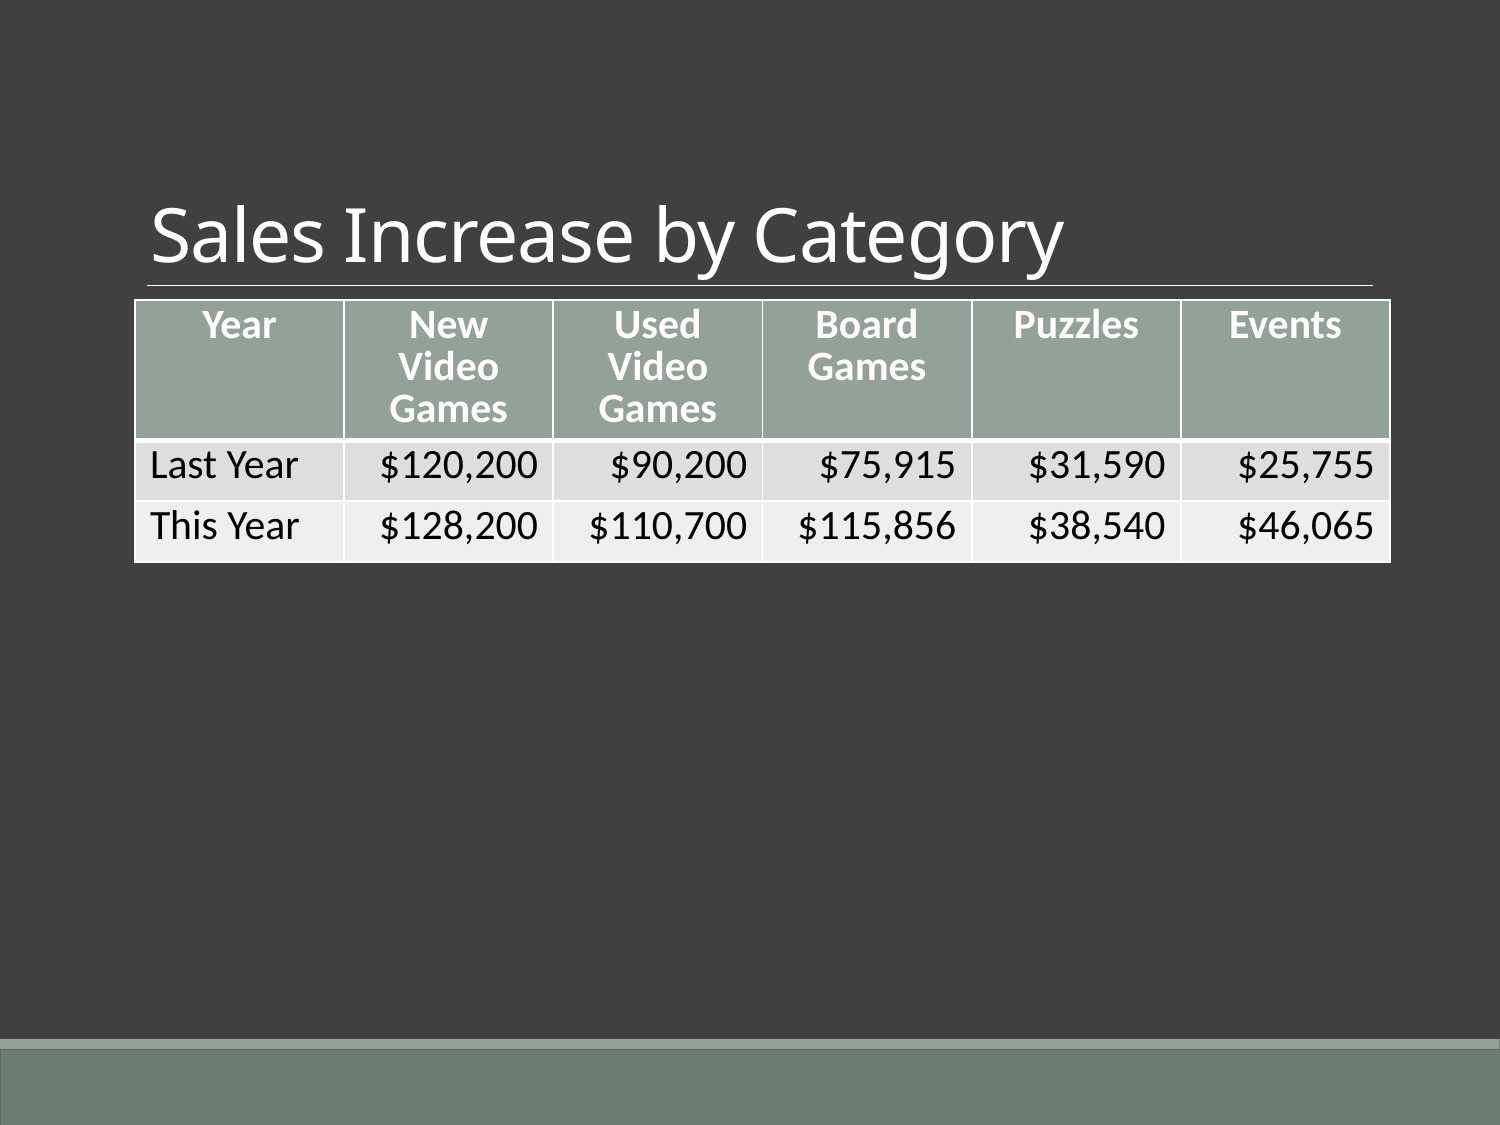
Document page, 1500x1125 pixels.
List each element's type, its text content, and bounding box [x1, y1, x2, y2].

table_cell $110,700 [554, 502, 762, 561]
table_header Puzzles [973, 301, 1180, 438]
table_cell $128,200 [345, 502, 552, 561]
table_cell $75,915 [763, 443, 971, 500]
table_header Events [1182, 301, 1389, 438]
table_cell $90,200 [554, 443, 762, 500]
table_header Year [136, 301, 343, 438]
table_header Board Games [763, 301, 971, 438]
table_cell $31,590 [973, 443, 1180, 500]
table_header New Video Games [345, 301, 552, 438]
table_cell $46,065 [1182, 502, 1389, 561]
table_cell $38,540 [973, 502, 1180, 561]
table_cell $115,856 [763, 502, 971, 561]
title Sales Increase by Category [135, 47, 1373, 285]
table_cell Last Year [136, 443, 343, 500]
table_cell This Year [136, 502, 343, 561]
table_header Used Video Games [554, 301, 762, 438]
table_cell $25,755 [1182, 443, 1389, 500]
table_cell $120,200 [345, 443, 552, 500]
